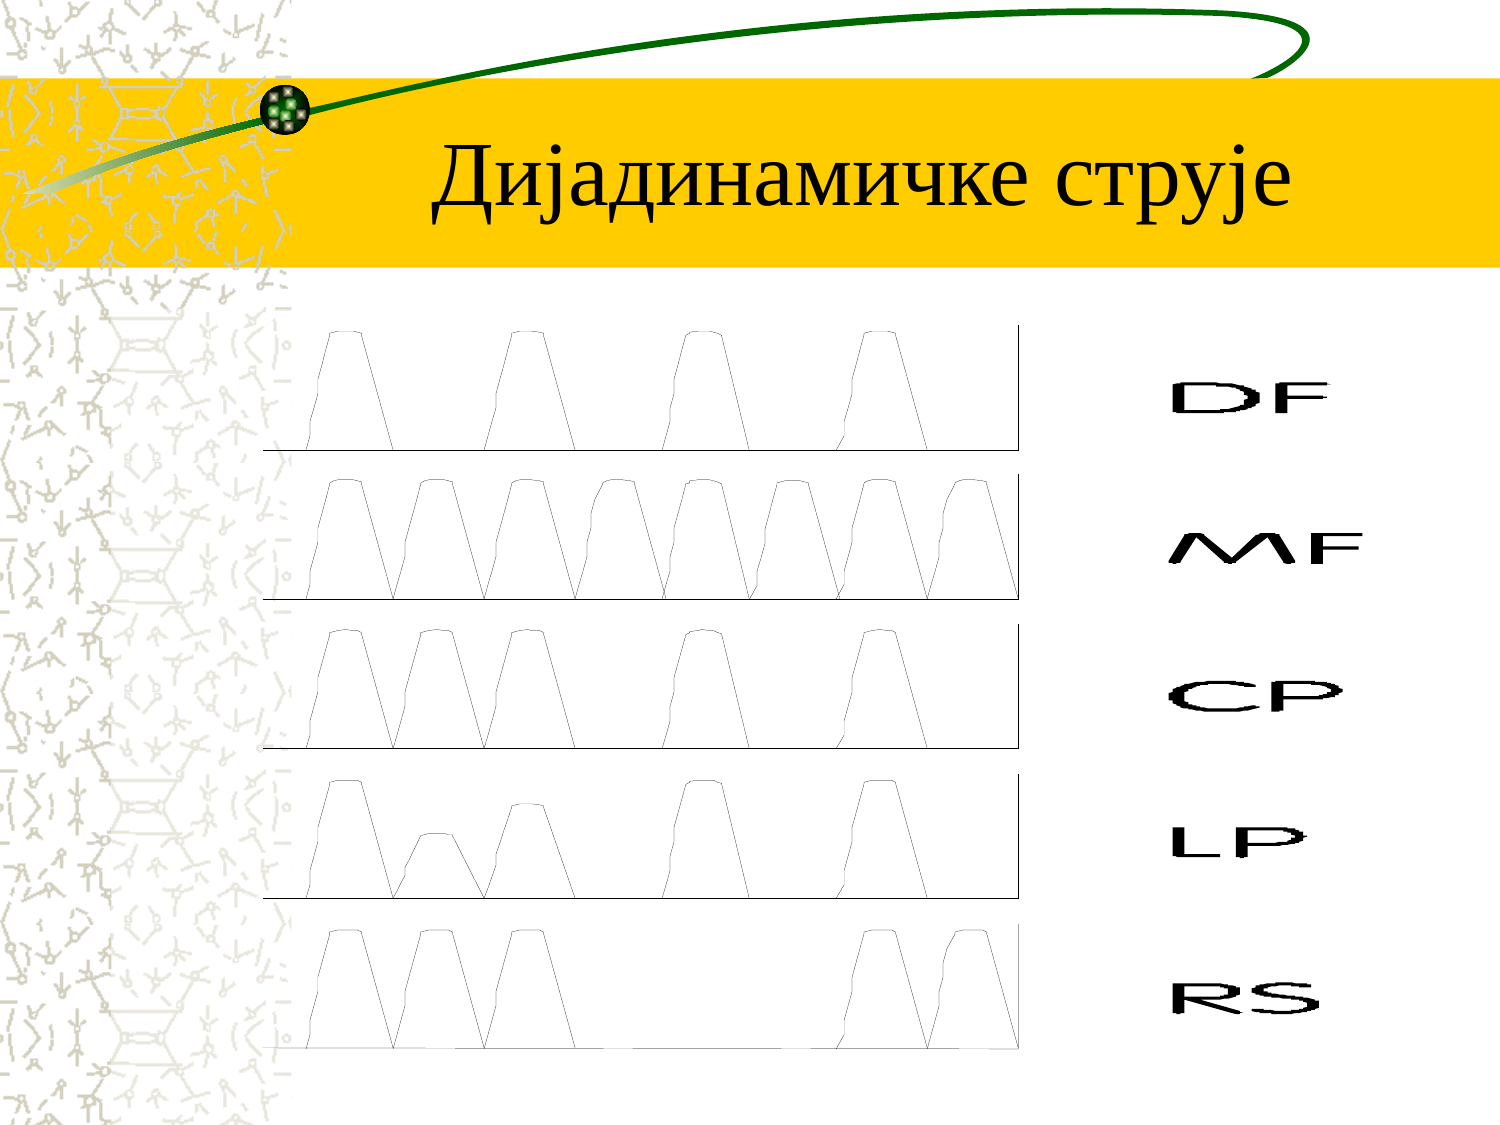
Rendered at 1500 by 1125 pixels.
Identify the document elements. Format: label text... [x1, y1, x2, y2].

picture [0, 0, 292, 1125]
title Дијадинамичке струје [224, 74, 1500, 263]
picture [262, 324, 1363, 1051]
